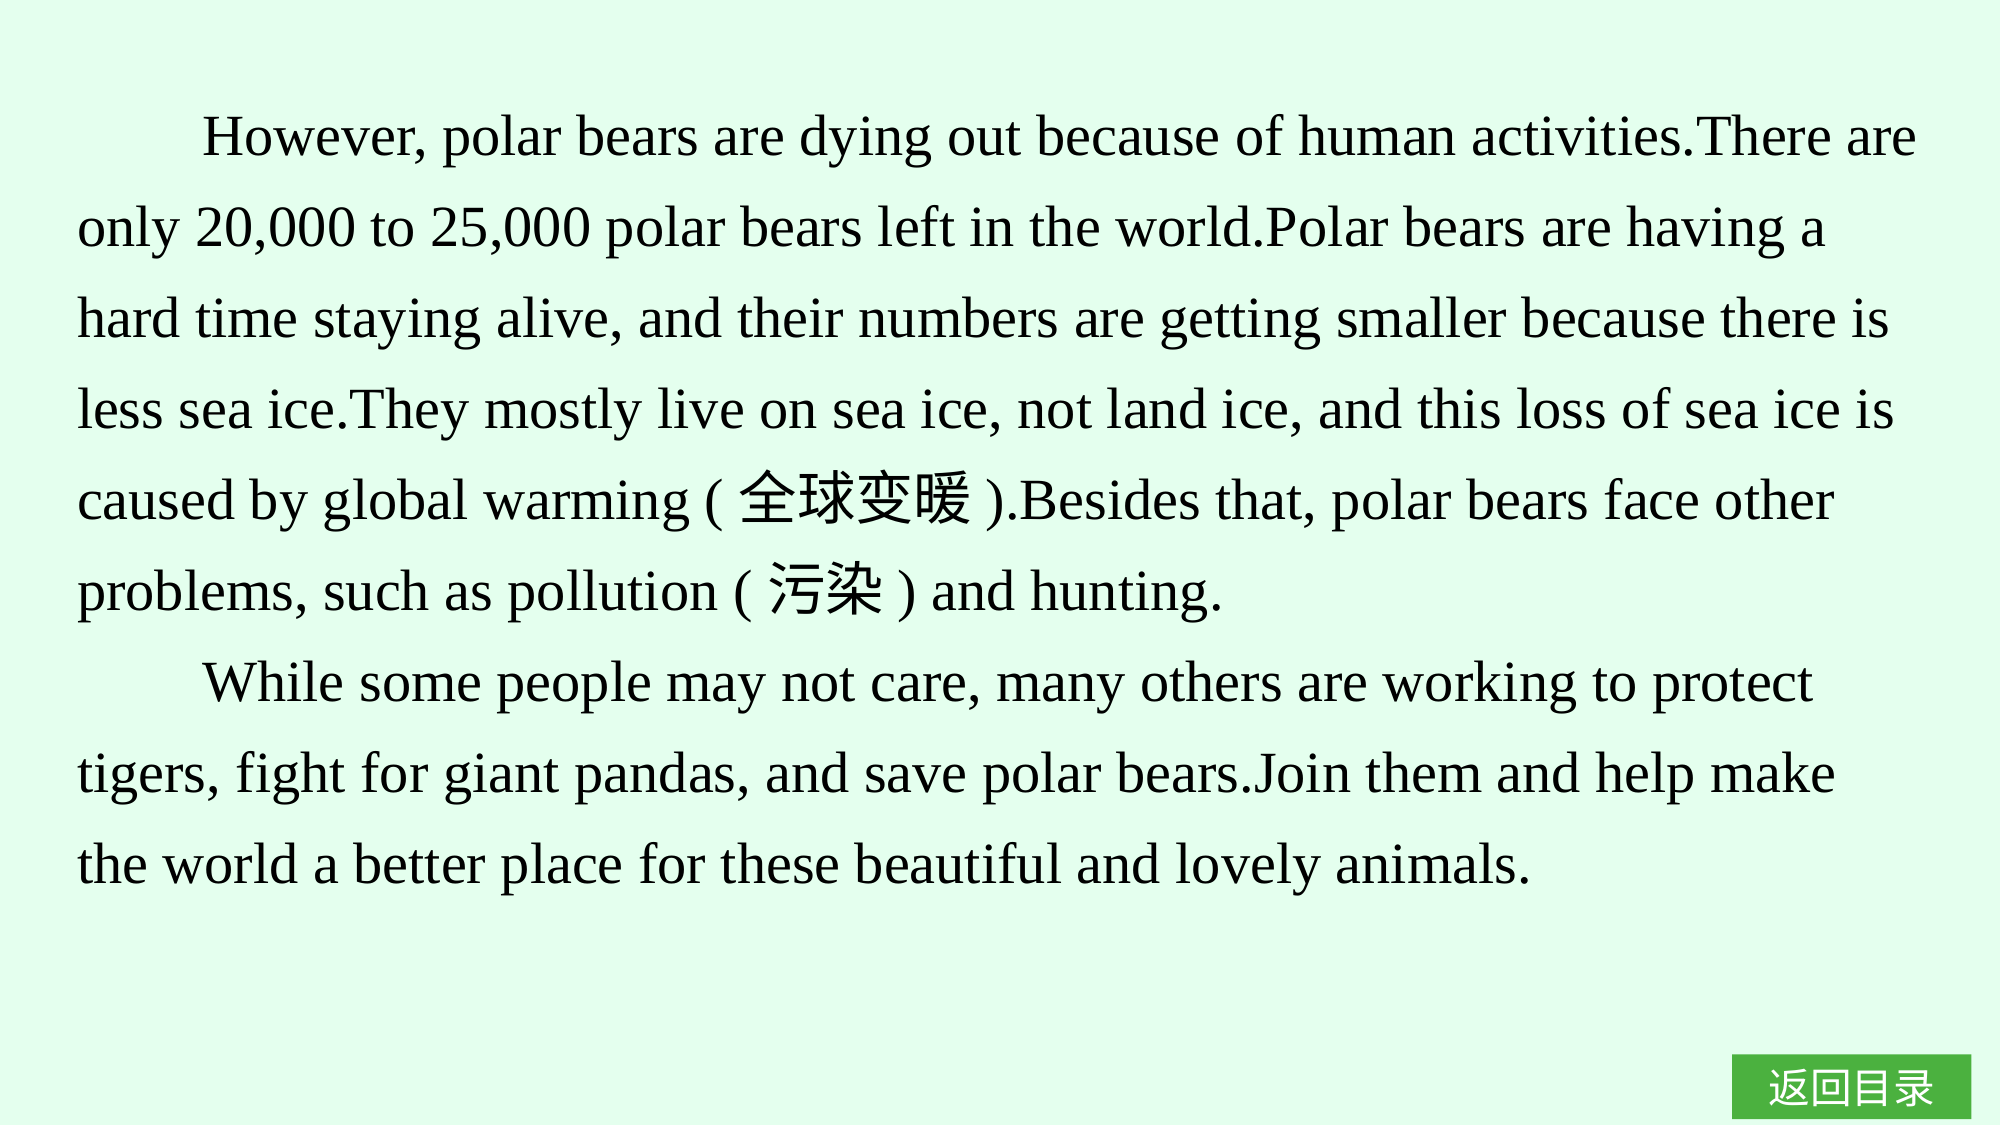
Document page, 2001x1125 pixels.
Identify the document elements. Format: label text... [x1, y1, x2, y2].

text_box However, polar bears are dying out because of human activities.There are only 20,000 to 25,000 polar bears left in the world.Polar bears are having a hard time staying alive, and their numbers are getting smaller because there is less sea ice.They mostly live on sea ice, not land ice, and this loss of sea ice is caused by global warming (全球变暖).Besides that, polar bears face other problems, such as pollution (污染) and hunting. While some people may not care, many others are working to protect tigers, fight for giant pandas, and save polar bears.Join them and help make the world a better place for these beautiful and lovely animals. [62, 69, 1938, 903]
